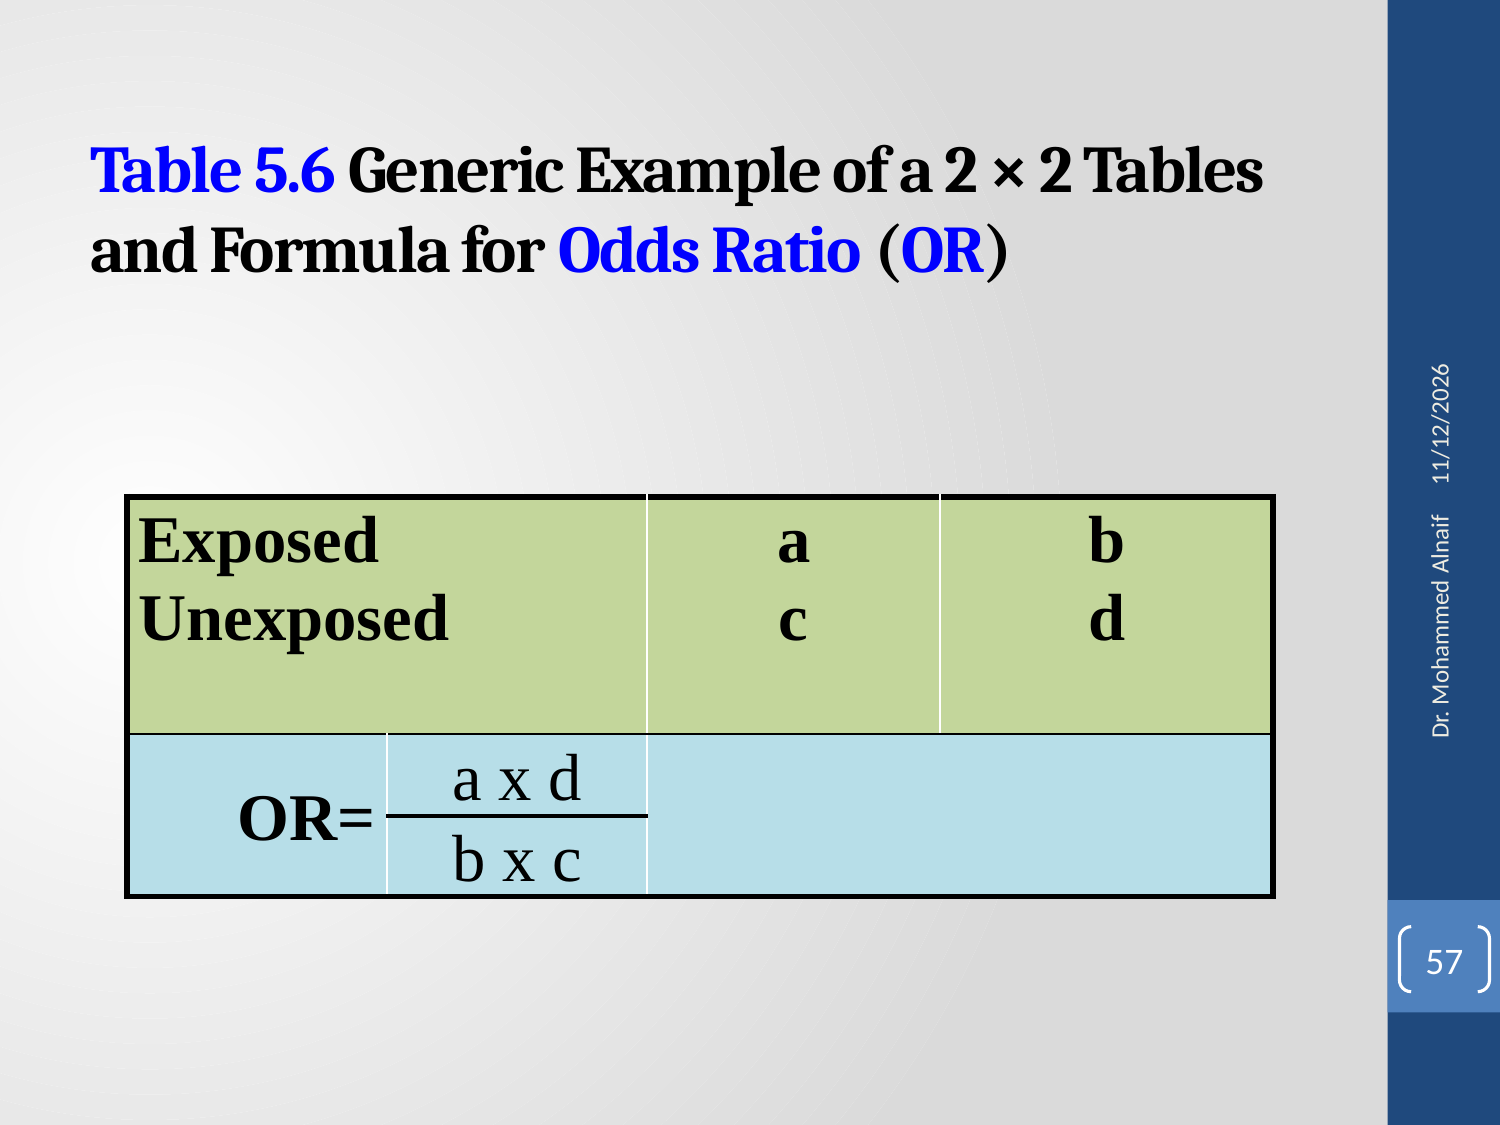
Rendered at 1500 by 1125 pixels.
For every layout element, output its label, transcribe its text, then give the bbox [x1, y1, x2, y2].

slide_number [1408, 100, 1469, 500]
table_header b d [941, 500, 1270, 733]
title Table 5.6 Generic Example of a 2 × 2 Tables and Formula for Odds Ratio (OR) [75, 112, 1325, 300]
table_header a c [648, 500, 939, 733]
table_cell b x c [388, 818, 646, 894]
table_header Exposed Unexposed [130, 500, 646, 733]
table_cell a x d [388, 735, 646, 814]
slide_number 57 [1397, 925, 1492, 994]
table_cell OR= [130, 735, 386, 894]
table_cell [648, 735, 1270, 894]
footer Dr. Mohammed Alnaif [1408, 500, 1469, 889]
